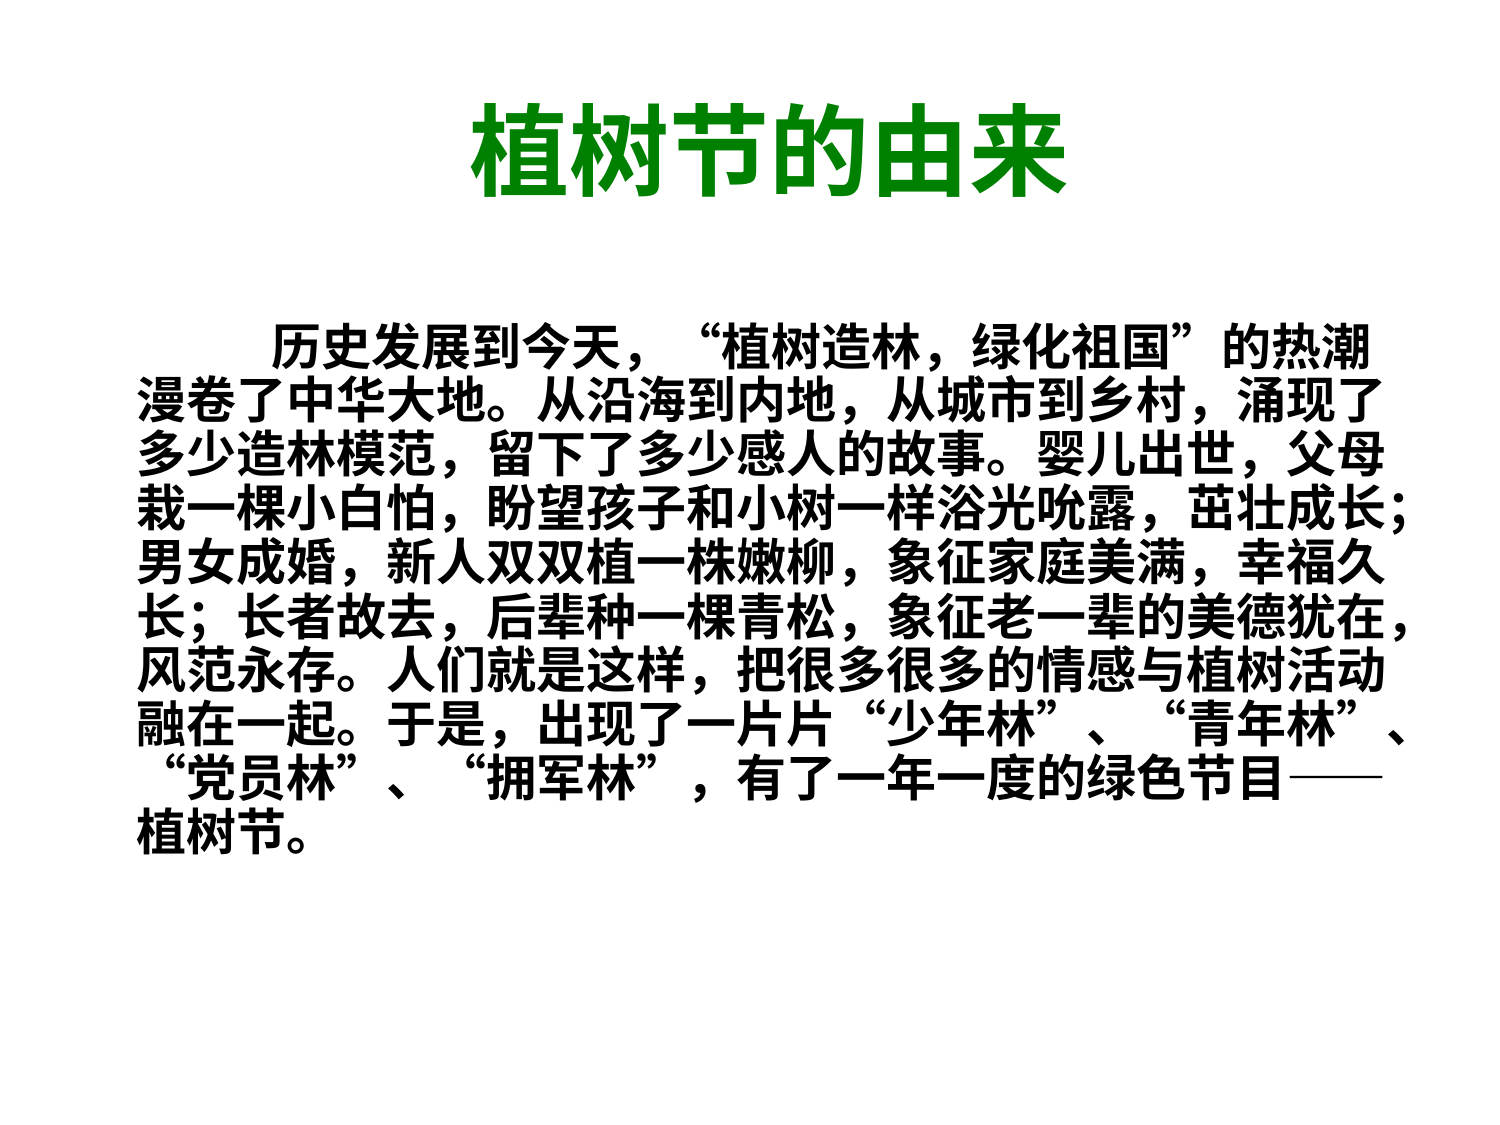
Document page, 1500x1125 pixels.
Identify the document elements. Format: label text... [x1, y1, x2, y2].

title 植树节的由来 [454, 54, 1225, 243]
list 历史发展到今天，“植树造林，绿化祖国”的热潮漫卷了中华大地。从沿海到内地，从城市到乡村，涌现了多少造林模范，留下了多少感人的故事。婴儿出世，父母栽一棵小白怕，盼望孩子和小树一样浴光吮露，茁壮成长；男女成婚，新人双双植一株嫩柳，象征家庭美满，幸福久长；长者故去，后辈种一棵青松，象征老一辈的美德犹在，风范永存。人们就是这样，把很多很多的情感与植树活动融在一起。于是，出现了一片片“少年林”、“青年林”、“党员林”、“拥军林”，有了一年一度的绿色节目——植树节。 [64, 314, 1415, 917]
